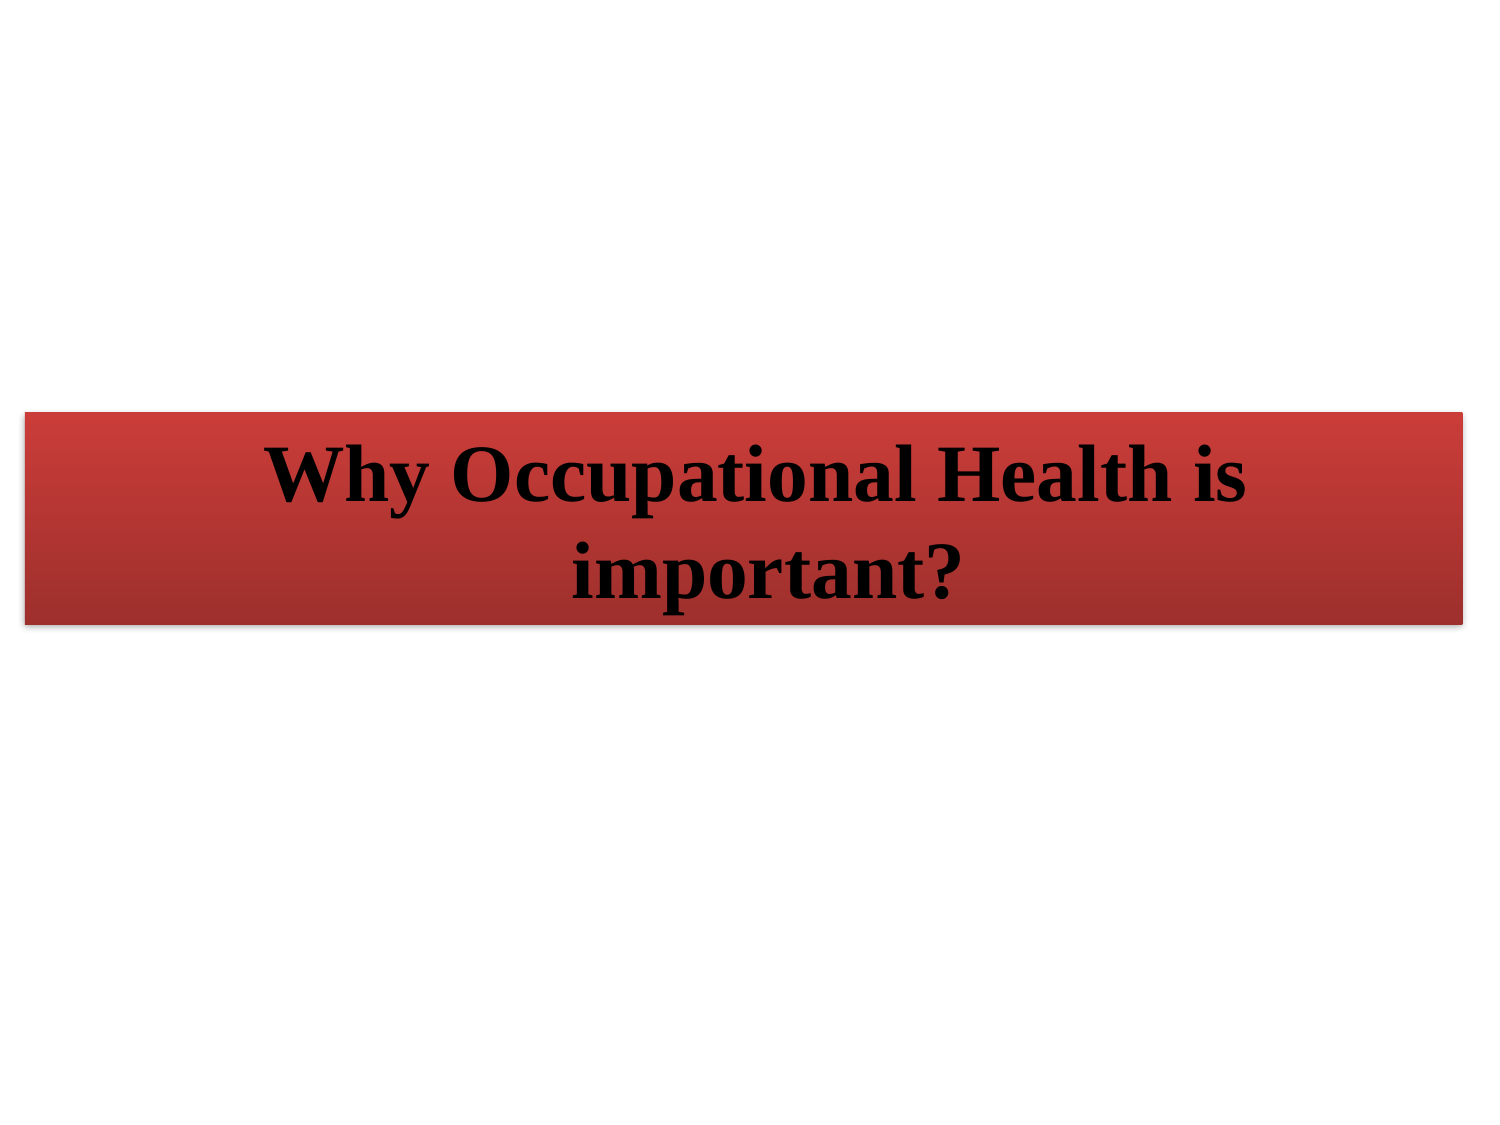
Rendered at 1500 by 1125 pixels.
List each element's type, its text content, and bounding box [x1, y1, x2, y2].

list Why Occupational Health is important? [24, 412, 1463, 625]
